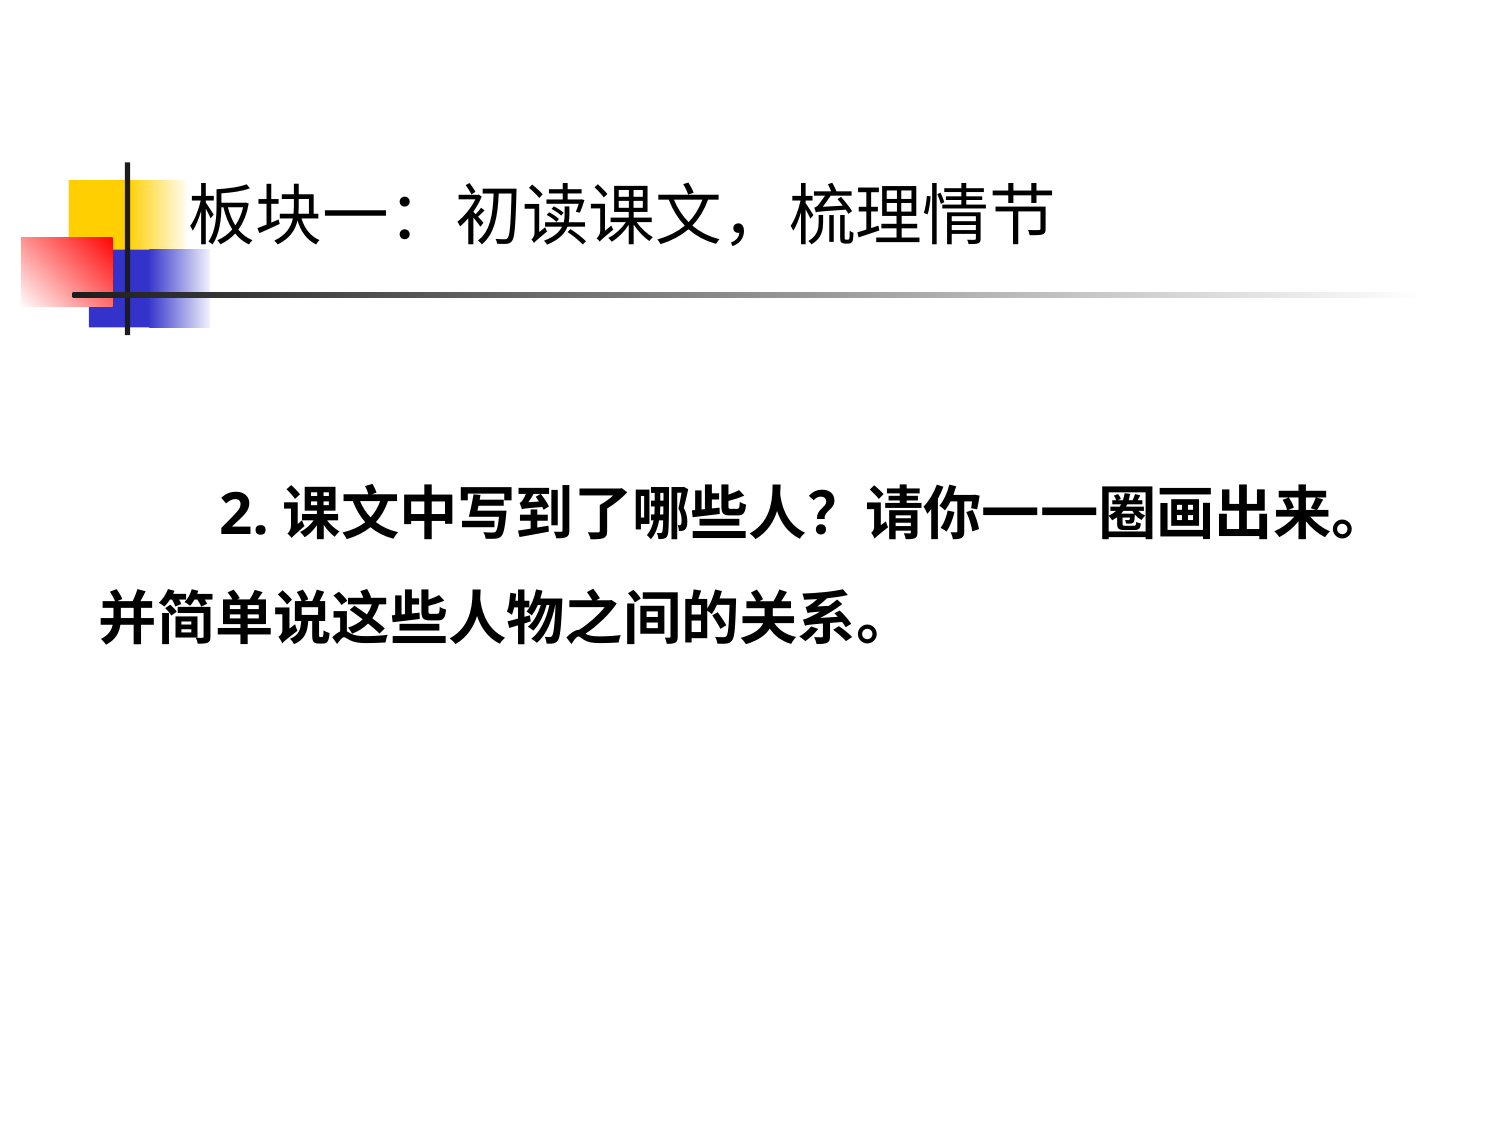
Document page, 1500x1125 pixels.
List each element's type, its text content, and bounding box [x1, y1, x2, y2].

title 板块一：初读课文，梳理情节 [173, 130, 1453, 261]
text_box 2.课文中写到了哪些人？请你一一圈画出来。并简单说这些人物之间的关系。 [84, 433, 1425, 659]
